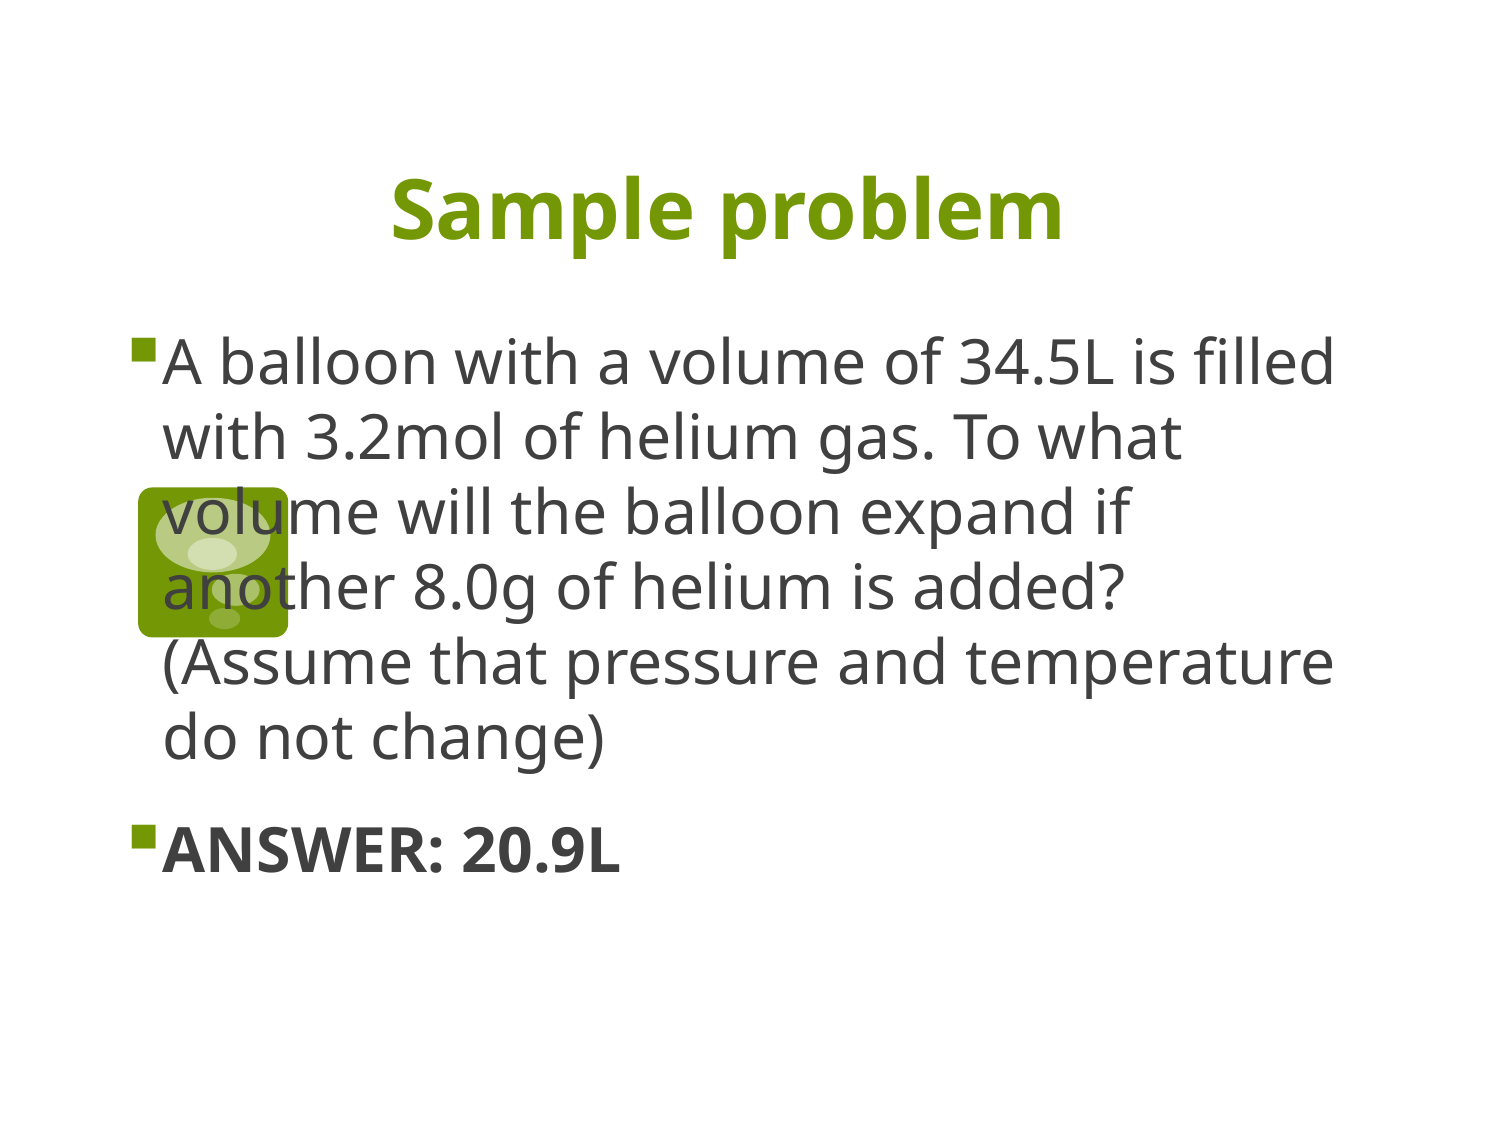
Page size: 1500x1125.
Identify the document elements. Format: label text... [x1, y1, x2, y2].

list A balloon with a volume of 34.5L is filled with 3.2mol of helium gas. To what volume will the balloon expand if another 8.0g of helium is added? (Assume that pressure and temperature do not change) ANSWER: 20.9L [110, 314, 1374, 1040]
title Sample problem [323, 76, 1135, 264]
